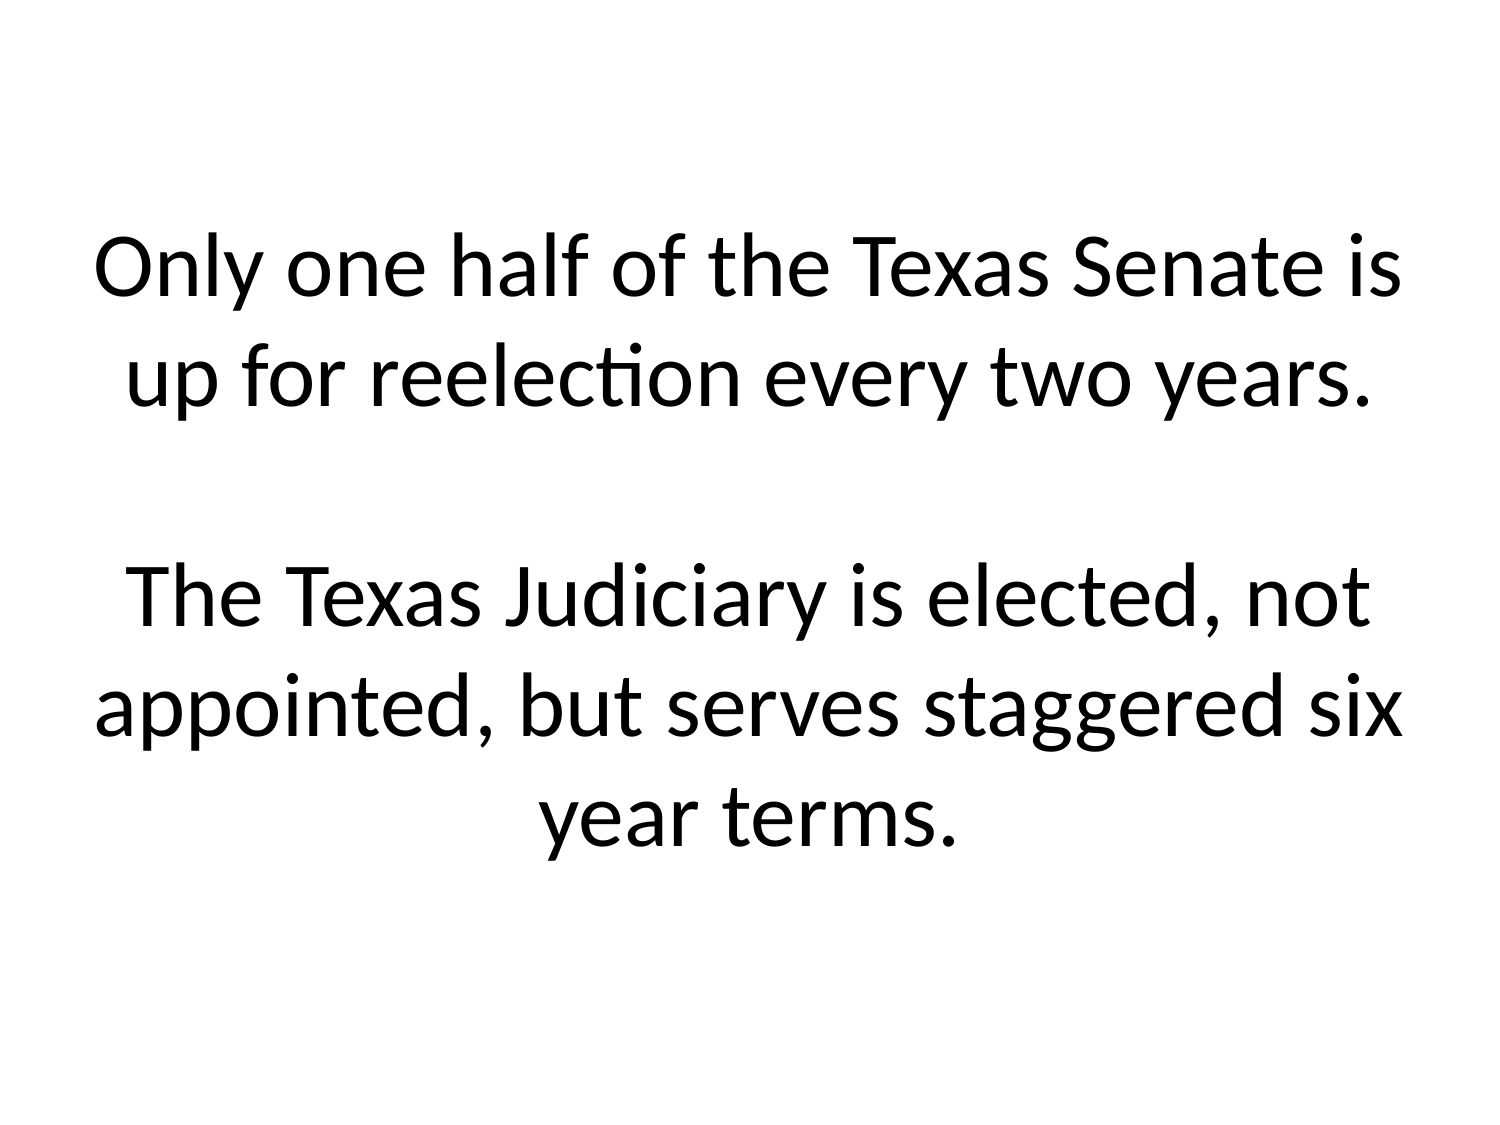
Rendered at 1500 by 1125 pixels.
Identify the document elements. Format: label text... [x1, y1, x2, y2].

title Only one half of the Texas Senate is up for reelection every two years. The Texas Judiciary is elected, not appointed, but serves staggered six year terms. [74, 44, 1426, 1026]
